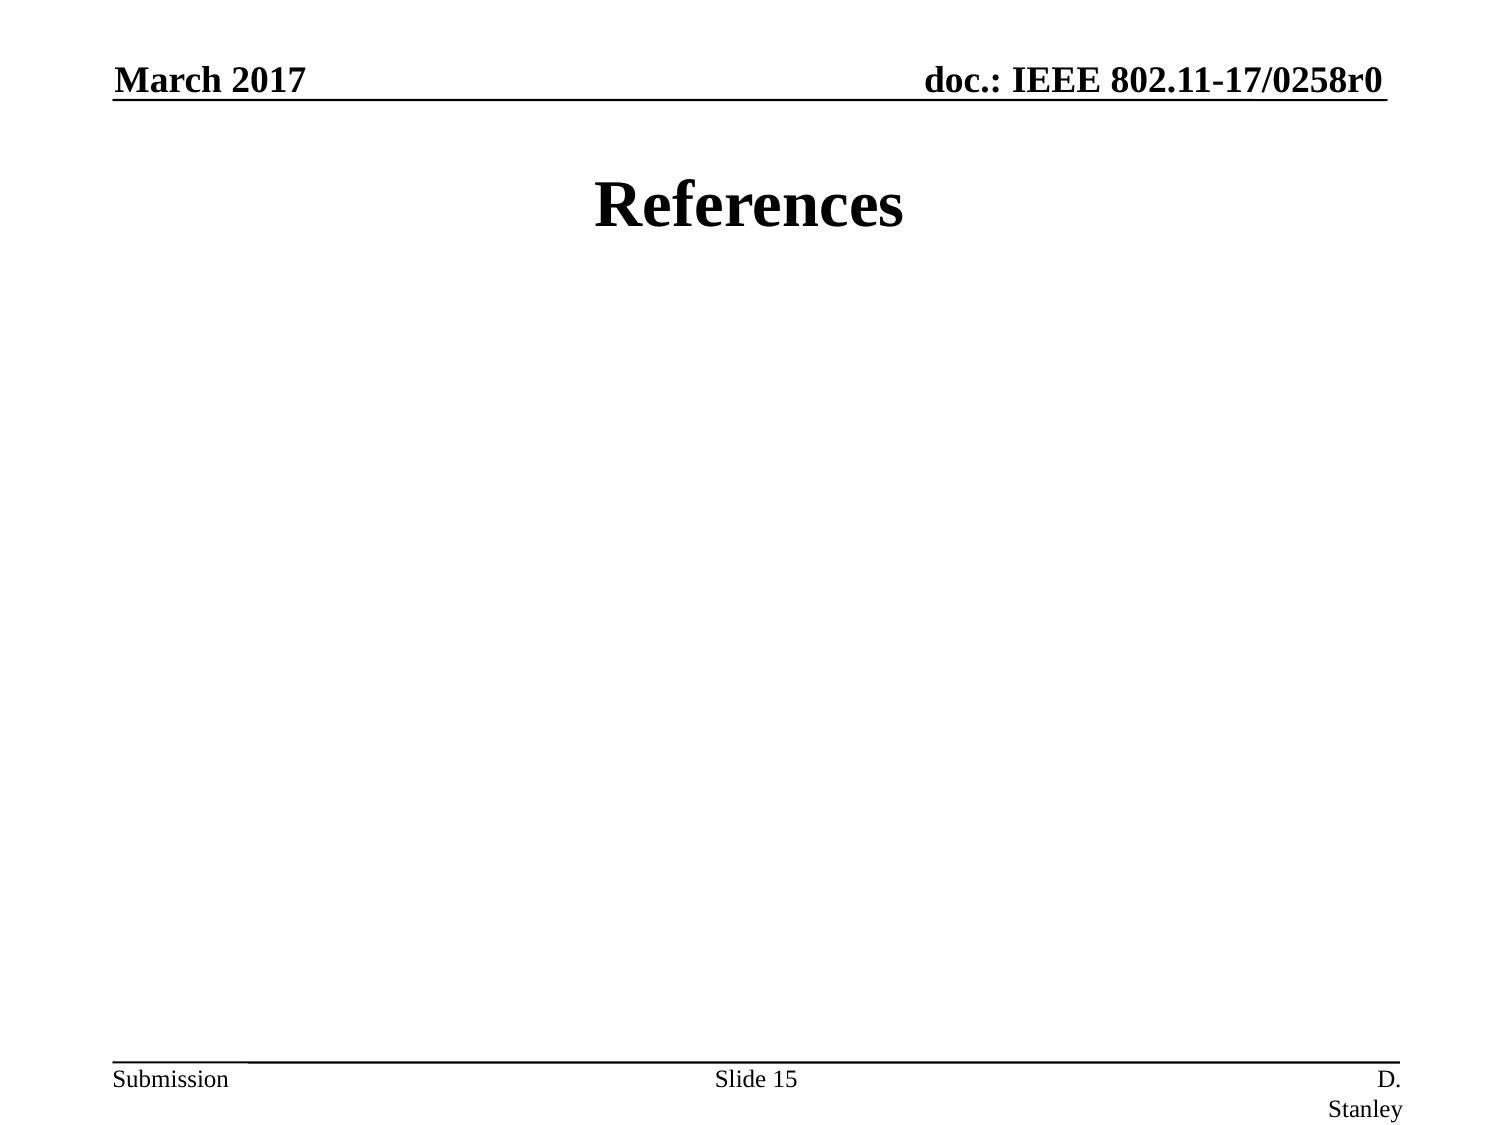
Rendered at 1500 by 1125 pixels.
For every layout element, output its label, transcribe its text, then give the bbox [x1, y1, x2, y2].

footer D. Stanley, HP Enterprise [1324, 1061, 1402, 1093]
slide_number Slide 15 [712, 1061, 800, 1093]
title References [112, 112, 1388, 288]
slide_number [114, 54, 374, 101]
